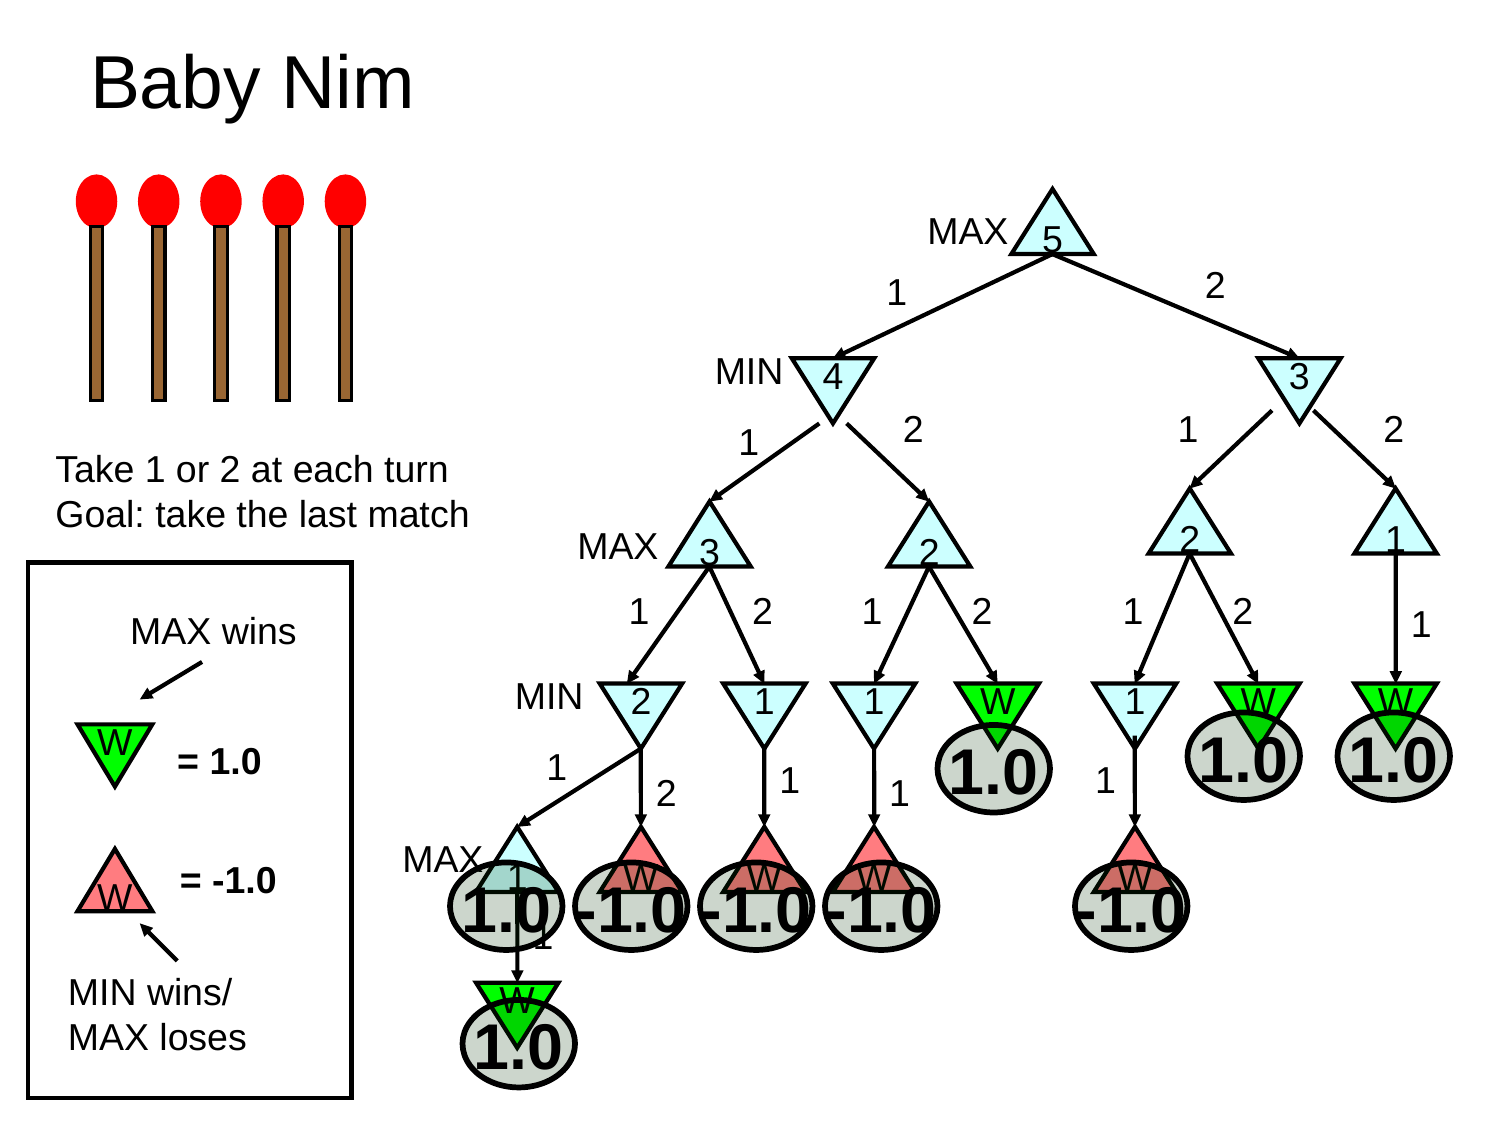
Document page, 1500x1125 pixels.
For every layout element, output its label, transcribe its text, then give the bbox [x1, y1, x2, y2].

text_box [202, 176, 240, 402]
text_box 1.0 [462, 1021, 573, 1088]
text_box 1.0 [450, 872, 470, 940]
title Baby Nim [74, 24, 1426, 133]
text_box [326, 176, 365, 402]
text_box MAX [387, 827, 470, 888]
text_box Take 1 or 2 at each turn Goal: take the last match [40, 437, 470, 543]
text_box [27, 562, 352, 1098]
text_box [475, 188, 1448, 1049]
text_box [77, 176, 116, 402]
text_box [139, 176, 178, 402]
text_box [264, 176, 303, 402]
